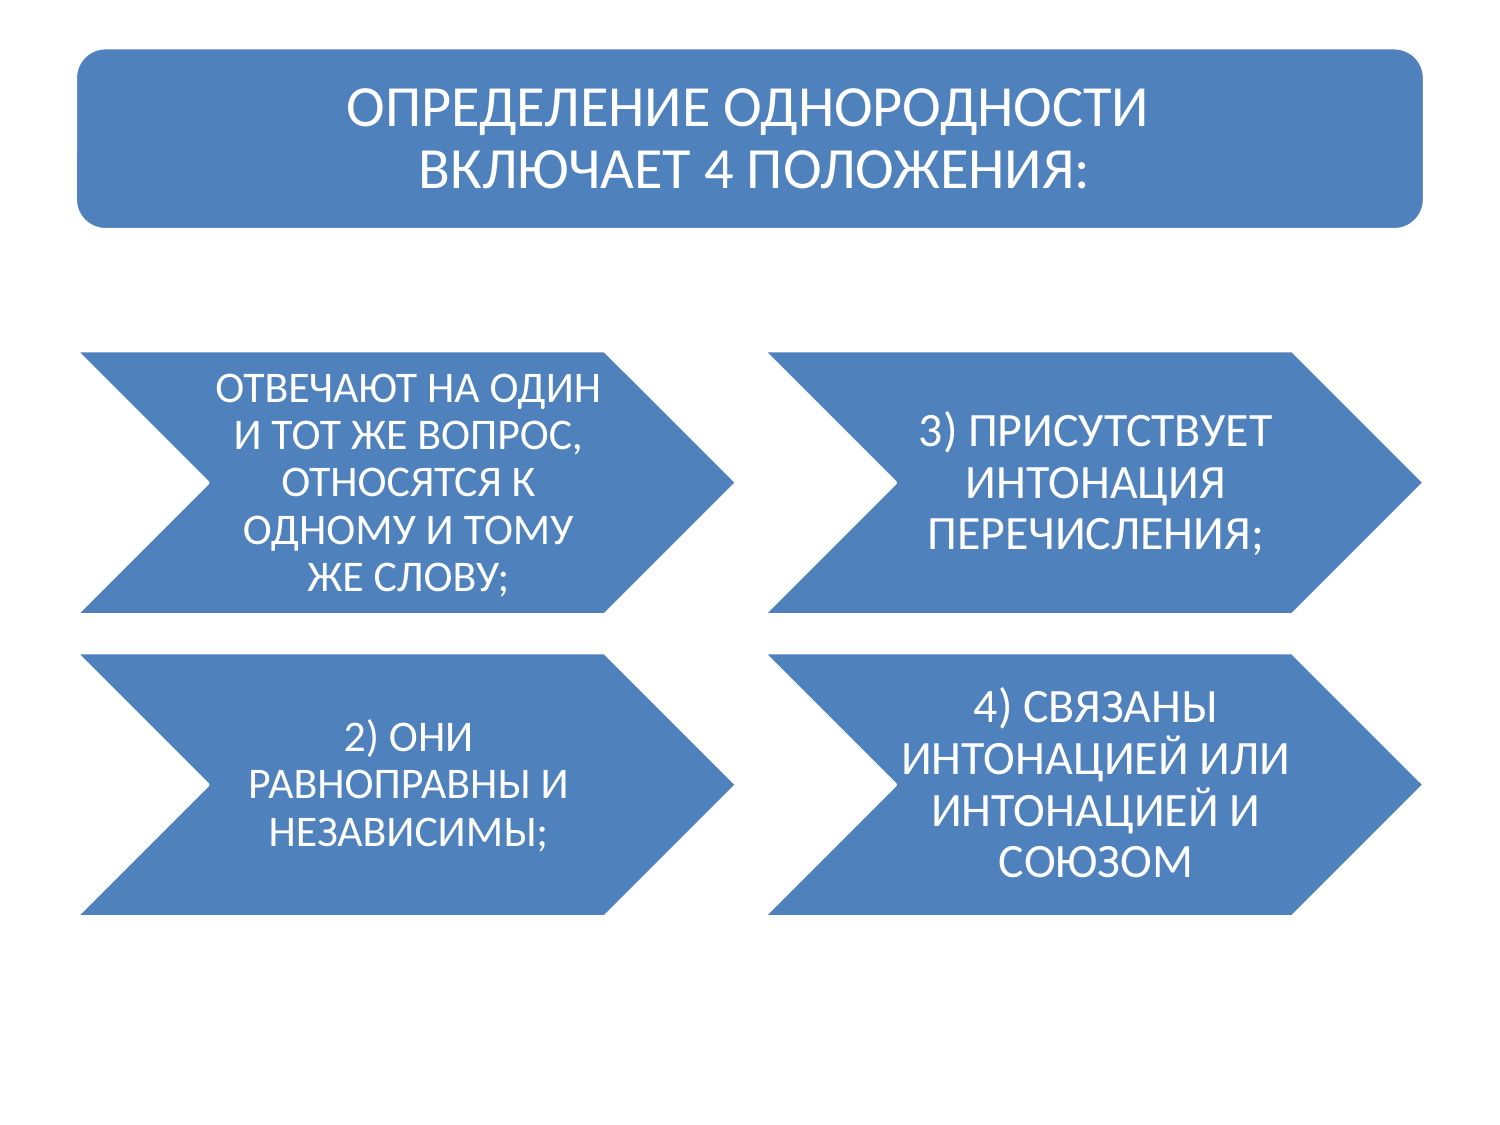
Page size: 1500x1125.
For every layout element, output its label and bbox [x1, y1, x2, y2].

list [762, 262, 1426, 1006]
list [74, 262, 738, 1006]
text_box [74, 44, 1426, 233]
